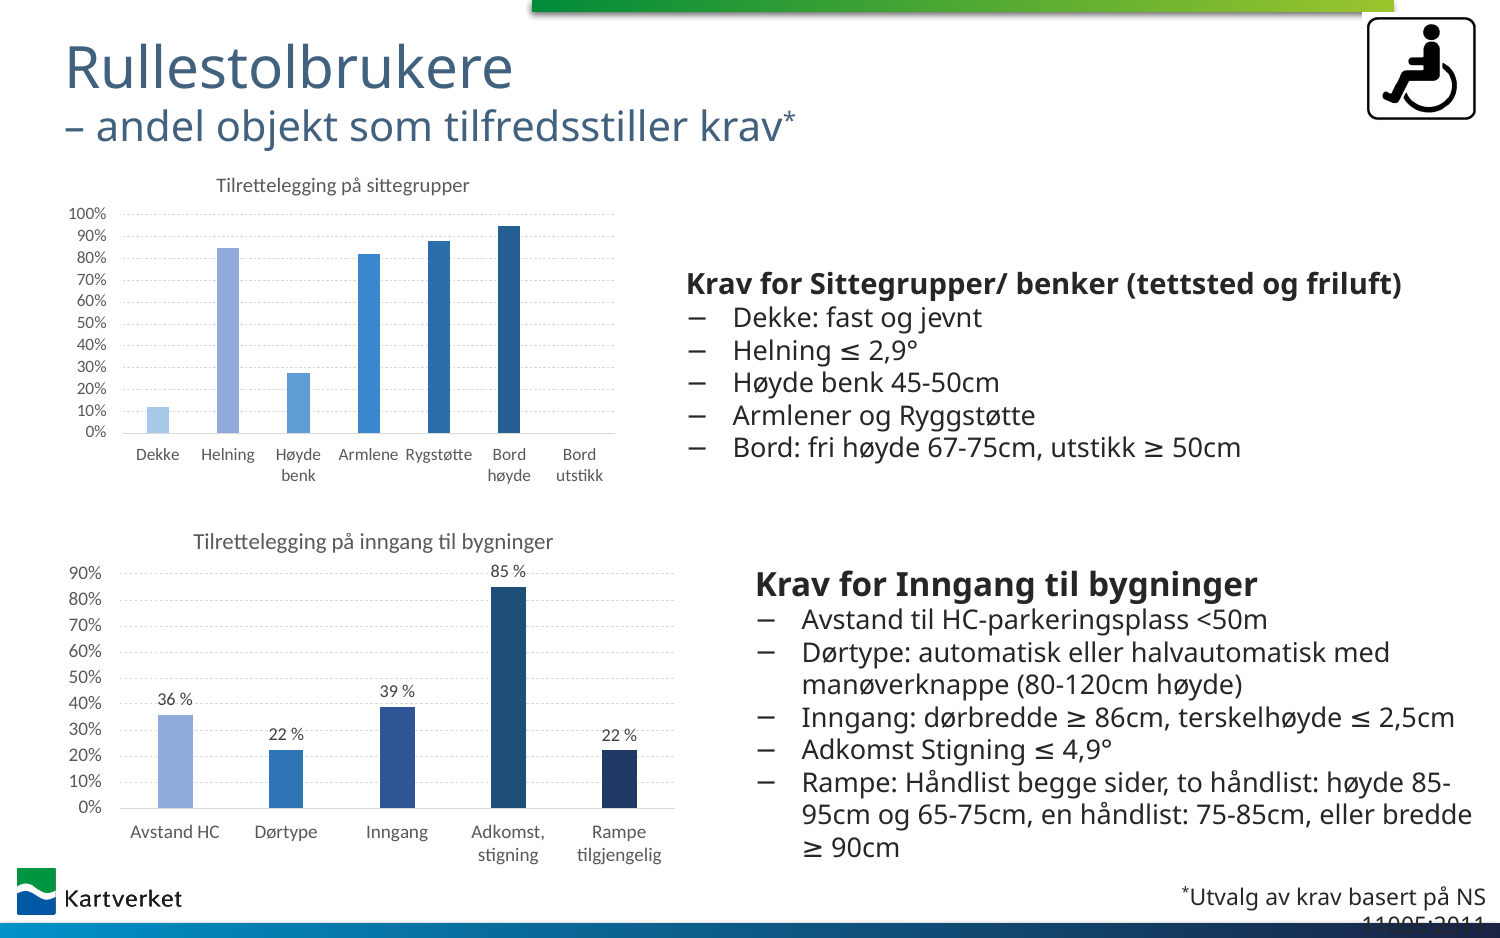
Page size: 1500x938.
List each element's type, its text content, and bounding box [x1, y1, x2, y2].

picture [62, 166, 625, 492]
text_box Krav for Inngang til bygninger Avstand til HC-parkeringsplass <50m Dørtype: automatisk eller halvautomatisk med manøverknappe (80-120cm høyde) Inngang: dørbredde ≥ 86cm, terskelhøyde ≤ 2,5cm Adkomst Stigning ≤ 4,9° Rampe: Håndlist begge sider, to håndlist: høyde 85-95cm og 65-75cm, en håndlist: 75-85cm, eller bredde ≥ 90cm [740, 555, 1491, 870]
text_box Rullestolbrukere – andel objekt som tilfredsstiller krav* [49, 25, 1431, 158]
picture [1362, 12, 1481, 126]
picture [62, 520, 686, 874]
text_box *Utvalg av krav basert på NS 11005:2011 [1068, 873, 1500, 938]
text_box Krav for Sittegrupper/ benker (tettsted og friluft) Dekke: fast og jevnt Helning ≤ 2,9° Høyde benk 45-50cm Armlener og Ryggstøtte Bord: fri høyde 67-75cm, utstikk ≥ 50cm [670, 258, 1418, 471]
